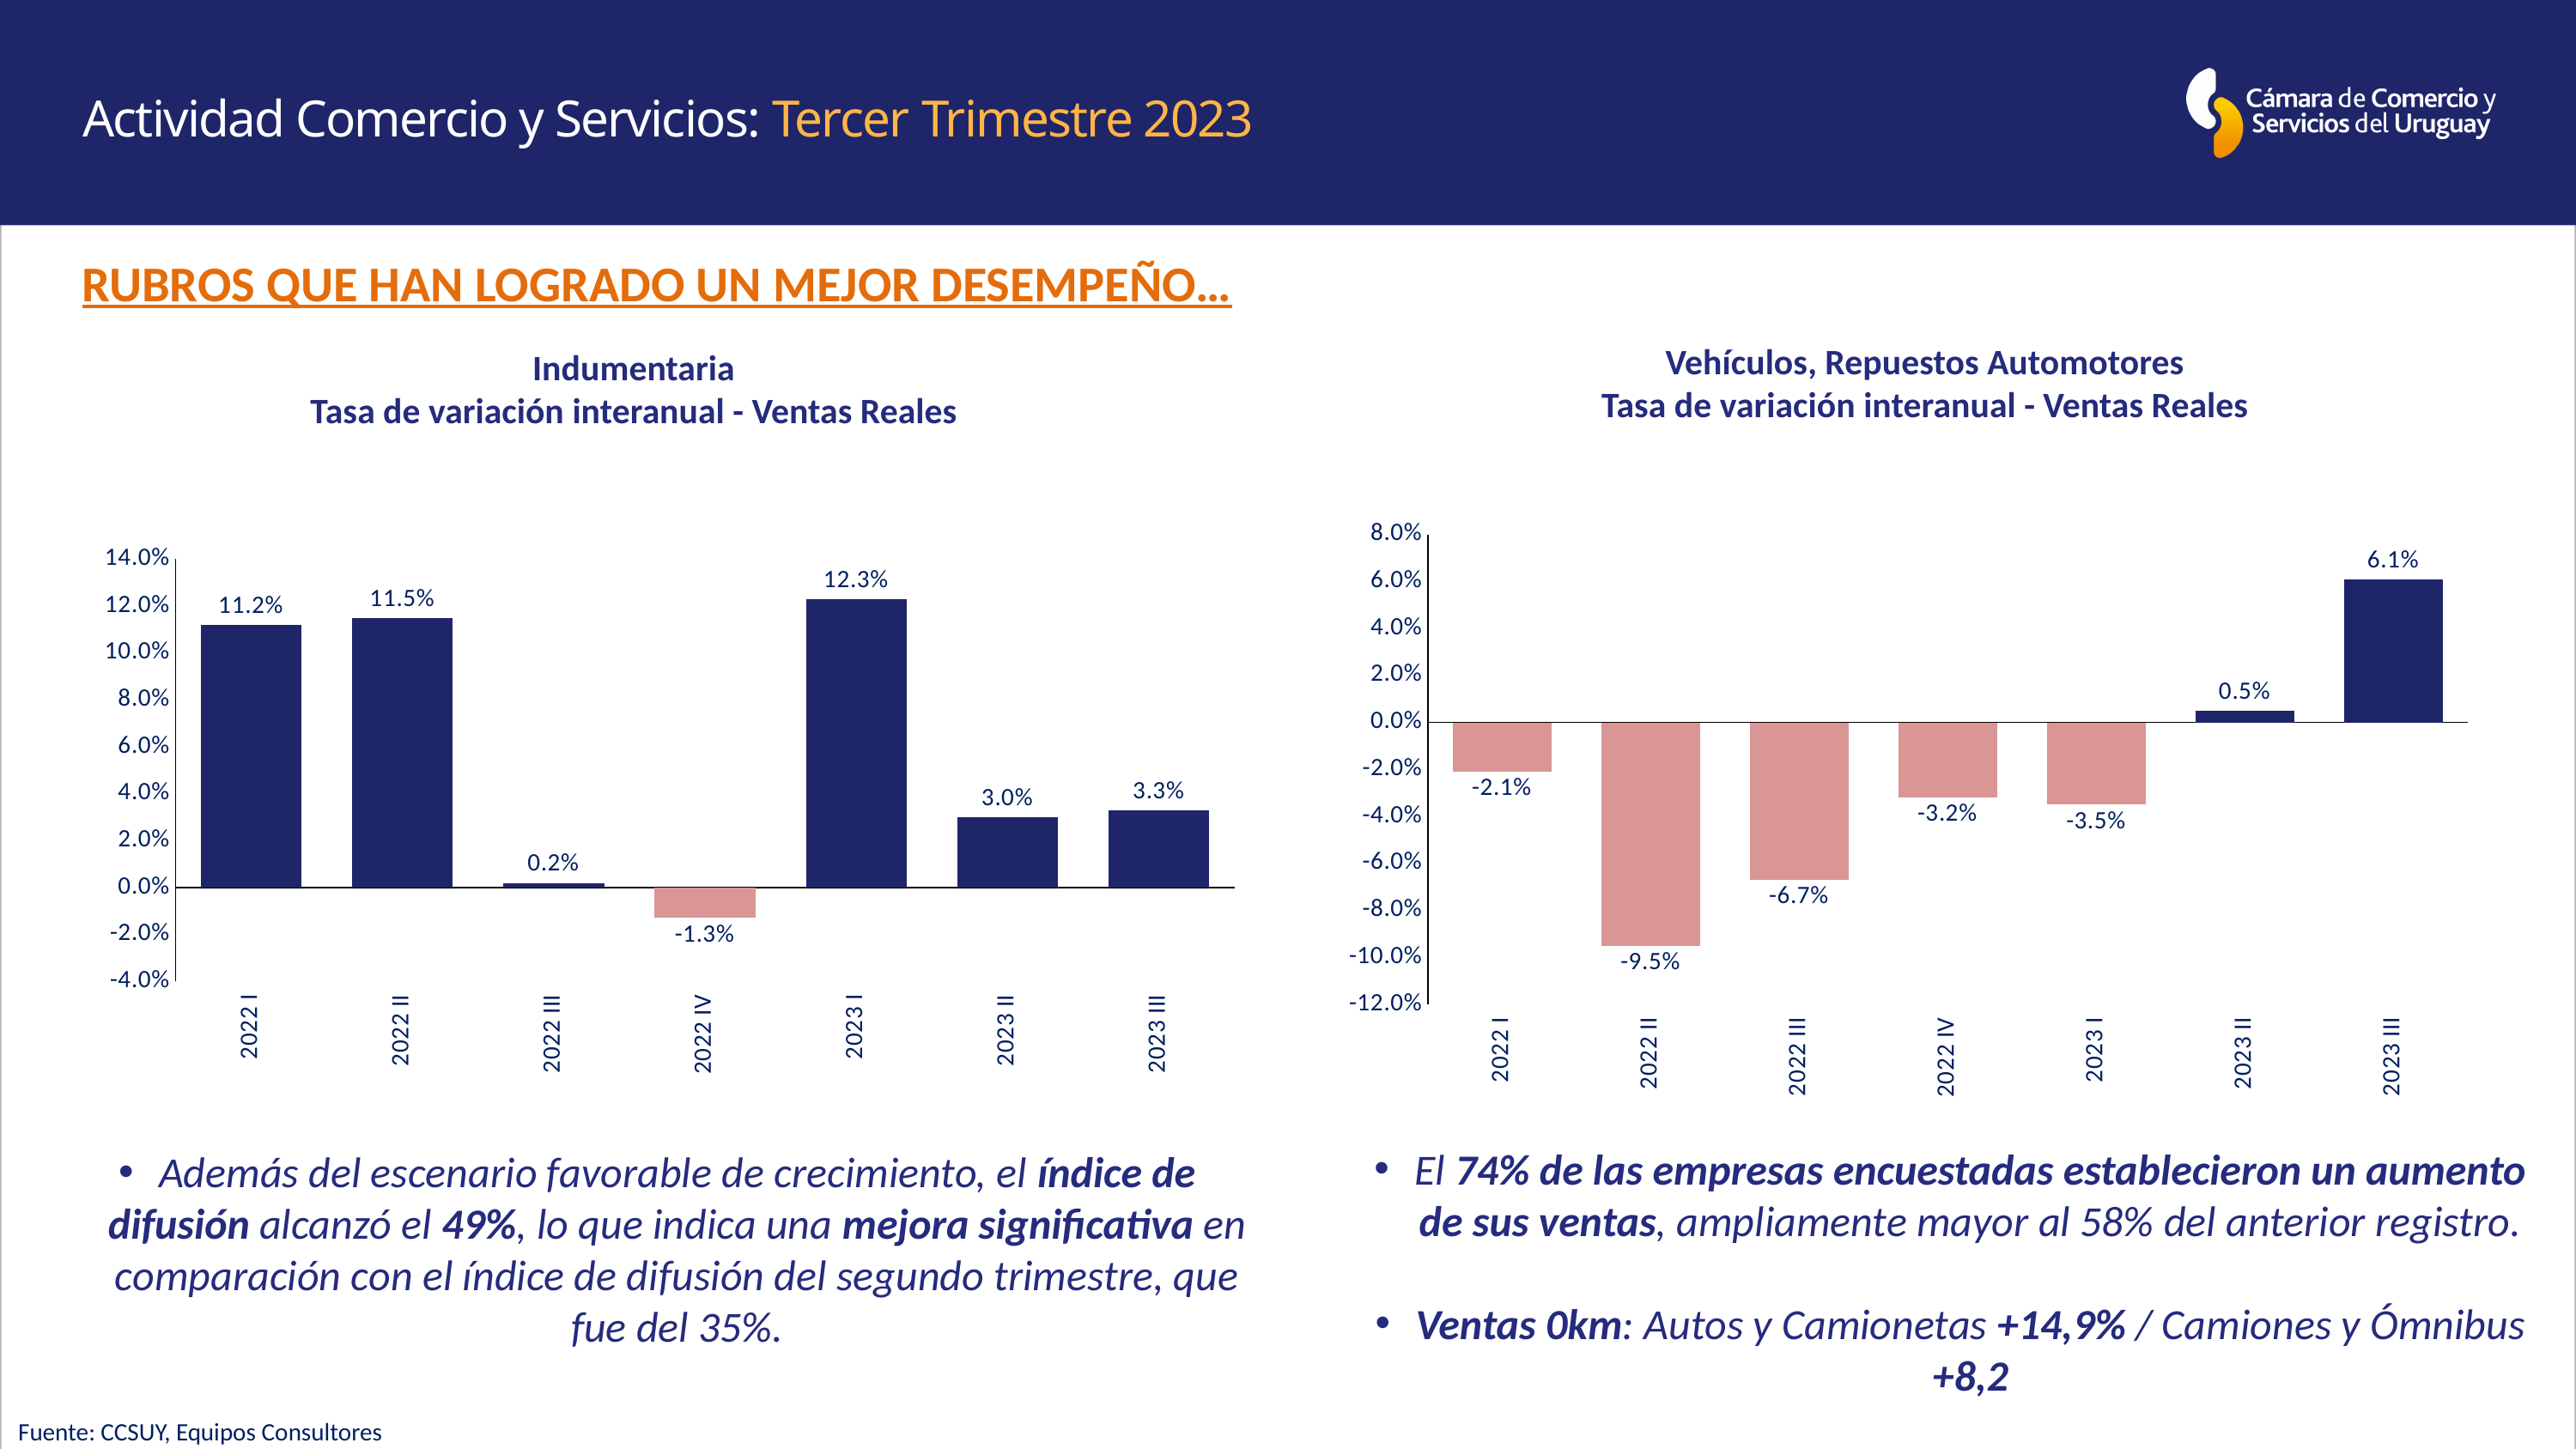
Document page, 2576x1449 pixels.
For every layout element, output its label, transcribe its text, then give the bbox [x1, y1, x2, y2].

picture [2186, 67, 2497, 158]
text_box Actividad Comercio y Servicios: Tercer Trimestre 2023 [82, 82, 1909, 148]
text_box El 74% de las empresas encuestadas establecieron un aumento de sus ventas, ampliamente mayor al 58% del anterior registro. Ventas 0km: Autos y Camionetas +14,9% / Camiones y Ómnibus +8,2 [1342, 1135, 2558, 1406]
text_box Vehículos, Repuestos Automotores Tasa de variación interanual - Ventas Reales [1442, 332, 2409, 431]
chart [47, 471, 1267, 1087]
text_box Además del escenario favorable de crecimiento, el índice de difusión alcanzó el 49%, lo que indica una mejora significativa en comparación con el índice de difusión del segundo trimestre, que fue del 35%. [33, 1138, 1282, 1358]
text_box Indumentaria Tasa de variación interanual - Ventas Reales [150, 338, 1117, 437]
text_box [0, 0, 2576, 226]
chart [1302, 437, 2500, 1121]
text_box Fuente: CCSUY, Equipos Consultores [18, 1379, 811, 1446]
text_box RUBROS QUE HAN LOGRADO UN MEJOR DESEMPEÑO… [47, 245, 1267, 318]
